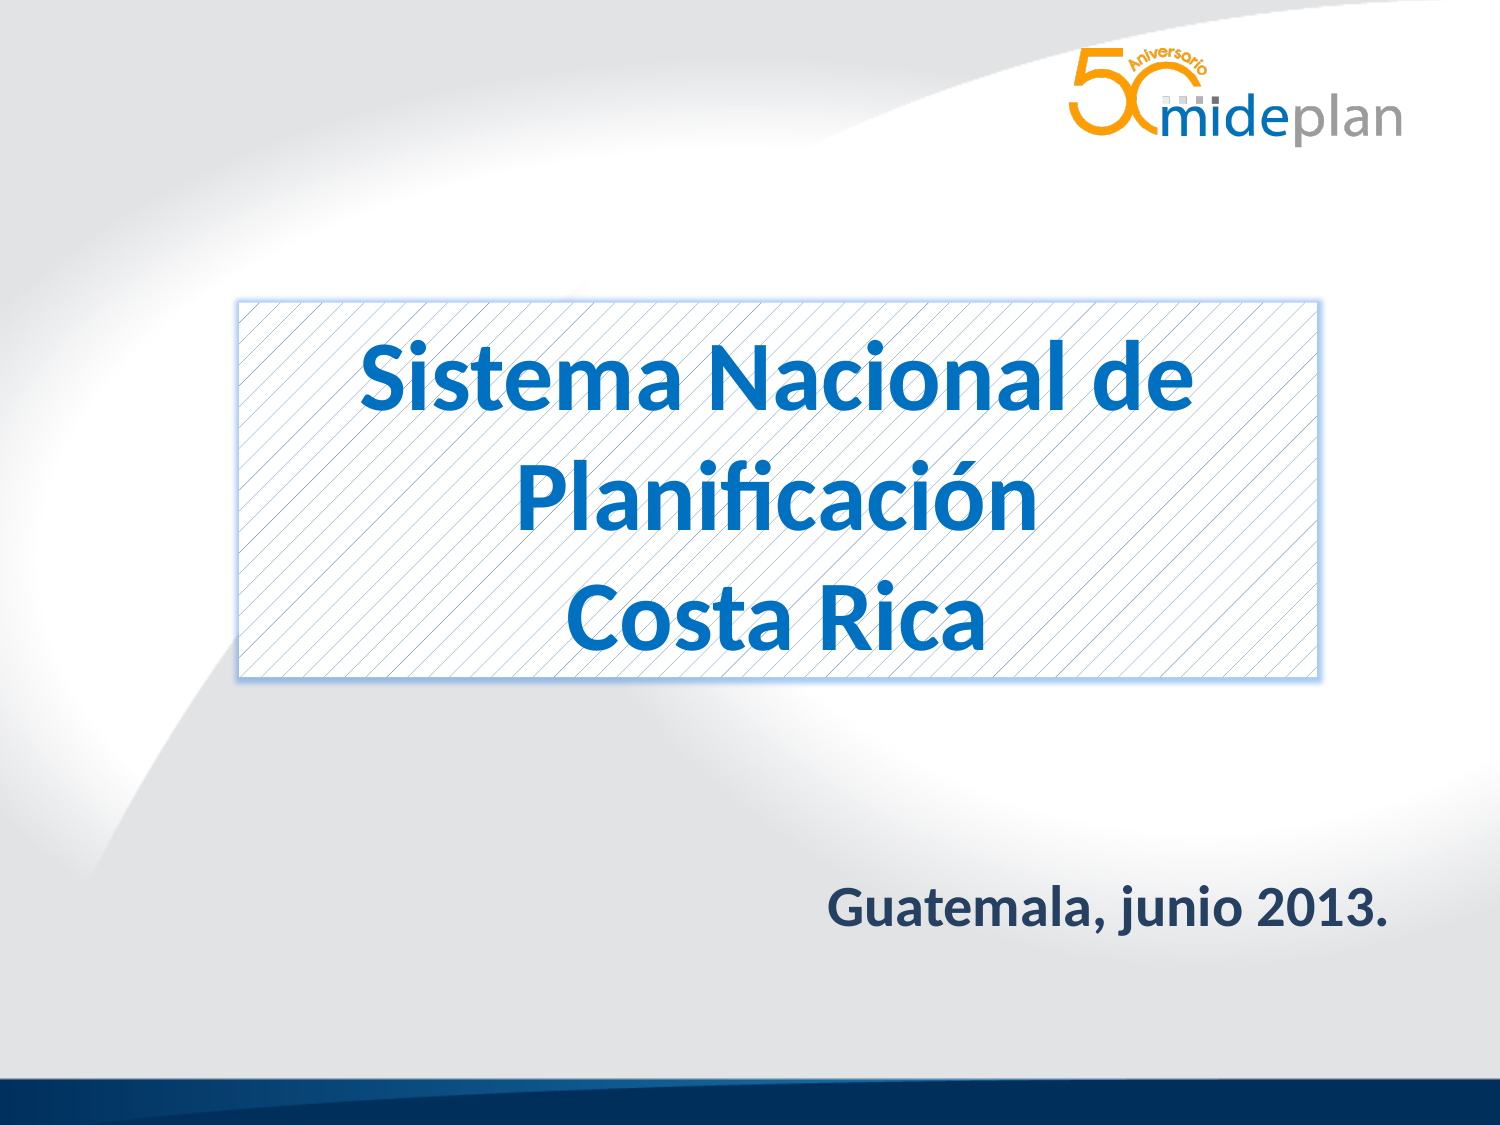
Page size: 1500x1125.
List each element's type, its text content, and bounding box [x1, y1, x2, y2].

text_box Guatemala, junio 2013. [371, 860, 1405, 946]
picture [1045, 30, 1425, 150]
text_box Sistema Nacional de Planificación Costa Rica [239, 302, 1317, 678]
picture [0, 1070, 1500, 1125]
